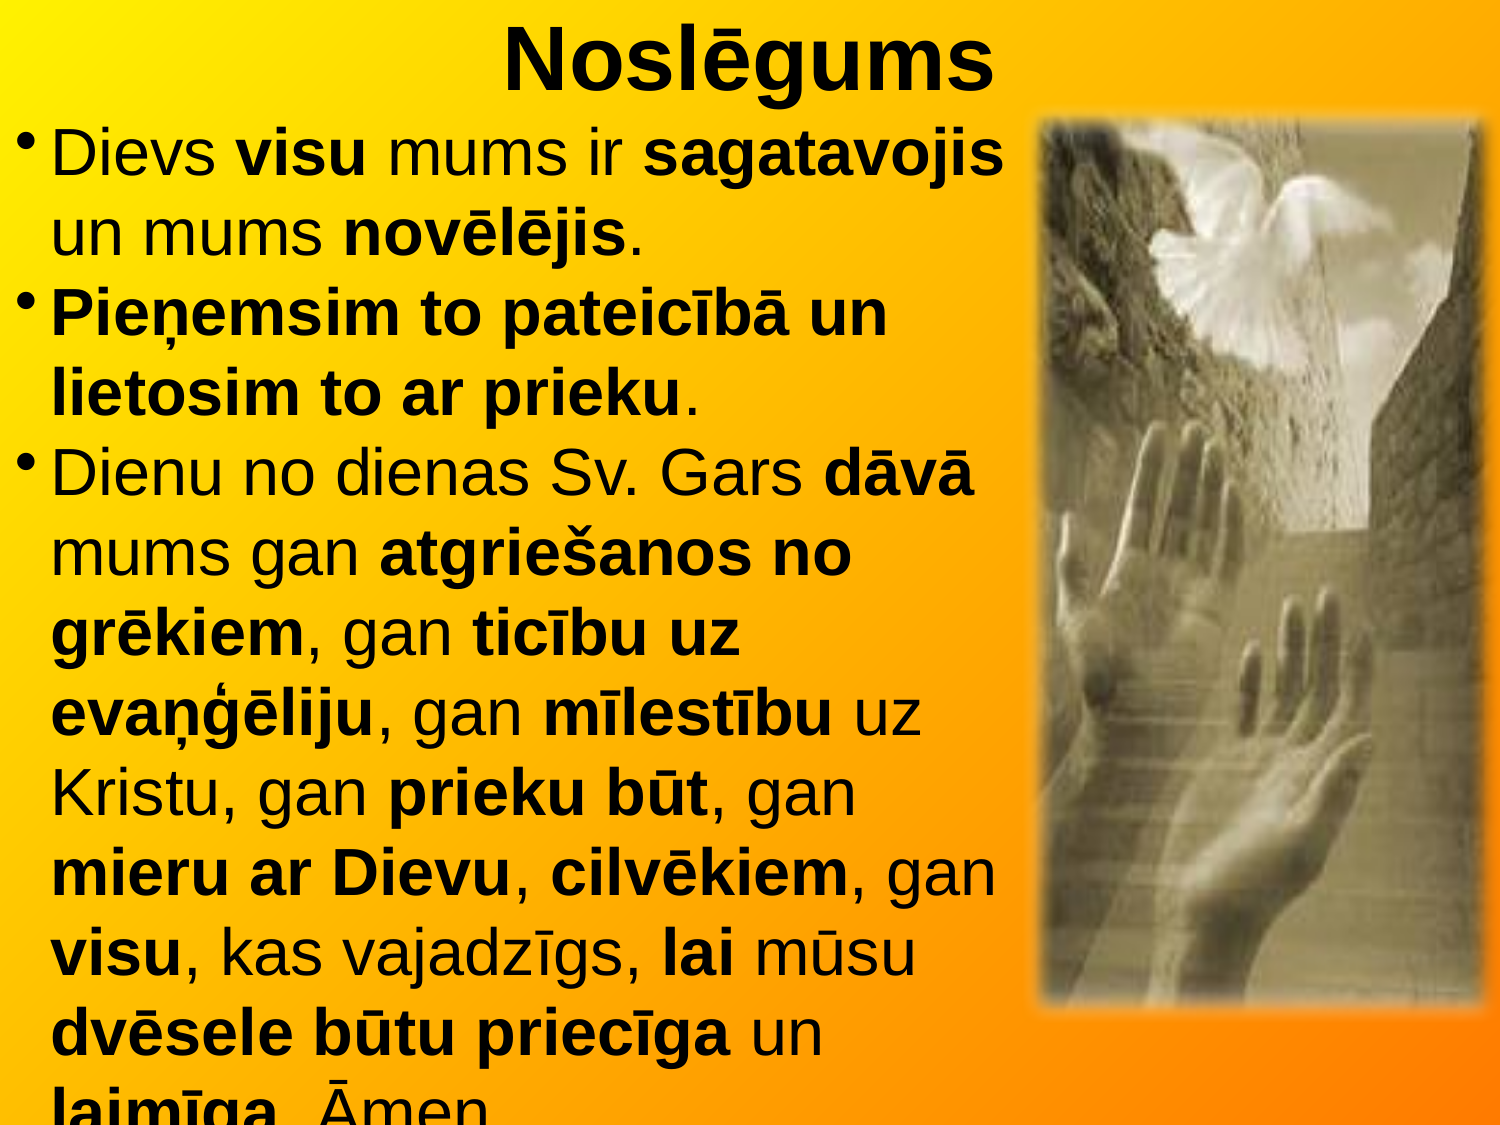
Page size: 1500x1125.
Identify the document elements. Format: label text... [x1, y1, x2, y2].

text_box Dievs visu mums ir sagatavojis un mums novēlējis. Pieņemsim to pateicībā un lietosim to ar prieku. Dienu no dienas Sv. Gars dāvā mums gan atgriešanos no grēkiem, gan ticību uz evaņģēliju, gan mīlestību uz Kristu, gan prieku būt, gan mieru ar Dievu, cilvēkiem, gan visu, kas vajadzīgs, lai mūsu dvēsele būtu priecīga un laimīga. Āmen [0, 101, 1057, 1125]
title Noslēgums [0, 0, 1500, 101]
picture [1021, 101, 1500, 1024]
